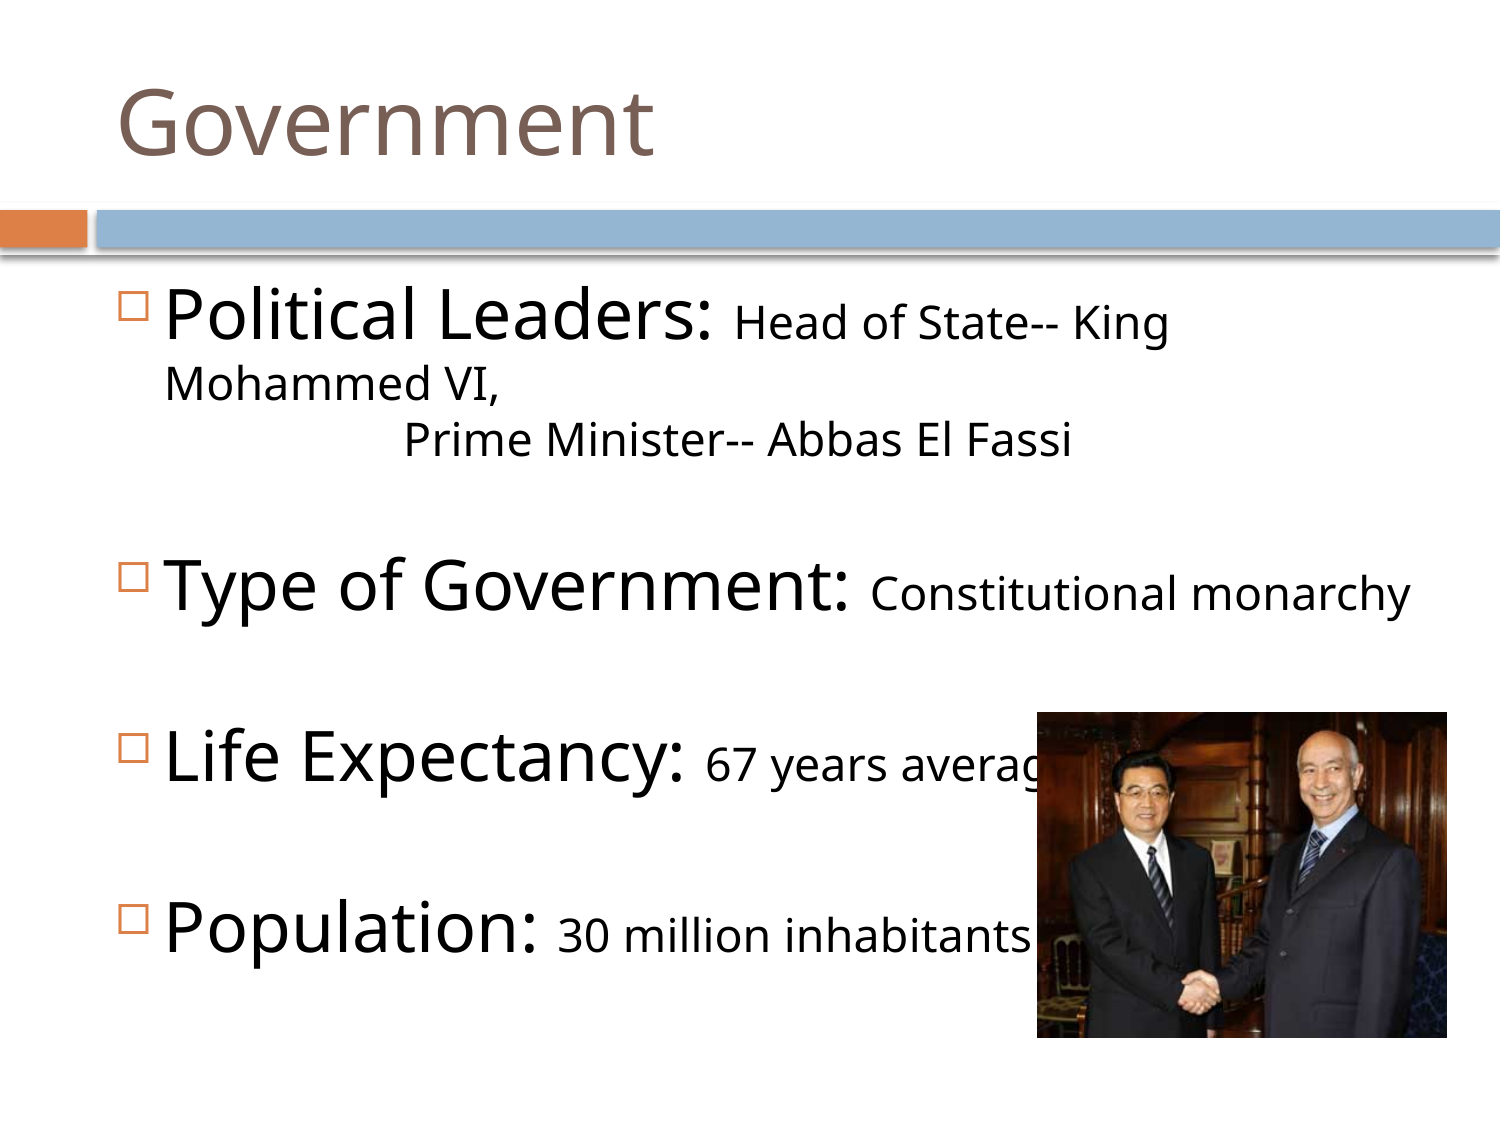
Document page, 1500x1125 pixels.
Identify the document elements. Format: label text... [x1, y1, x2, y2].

title Government [100, 37, 1438, 200]
list Political Leaders: Head of State-- King Mohammed VI, Prime Minister-- Abbas El Fassi Type of Government: Constitutional monarchy Life Expectancy: 67 years average Population: 30 million inhabitants [100, 262, 1438, 1000]
picture [1037, 712, 1448, 1038]
